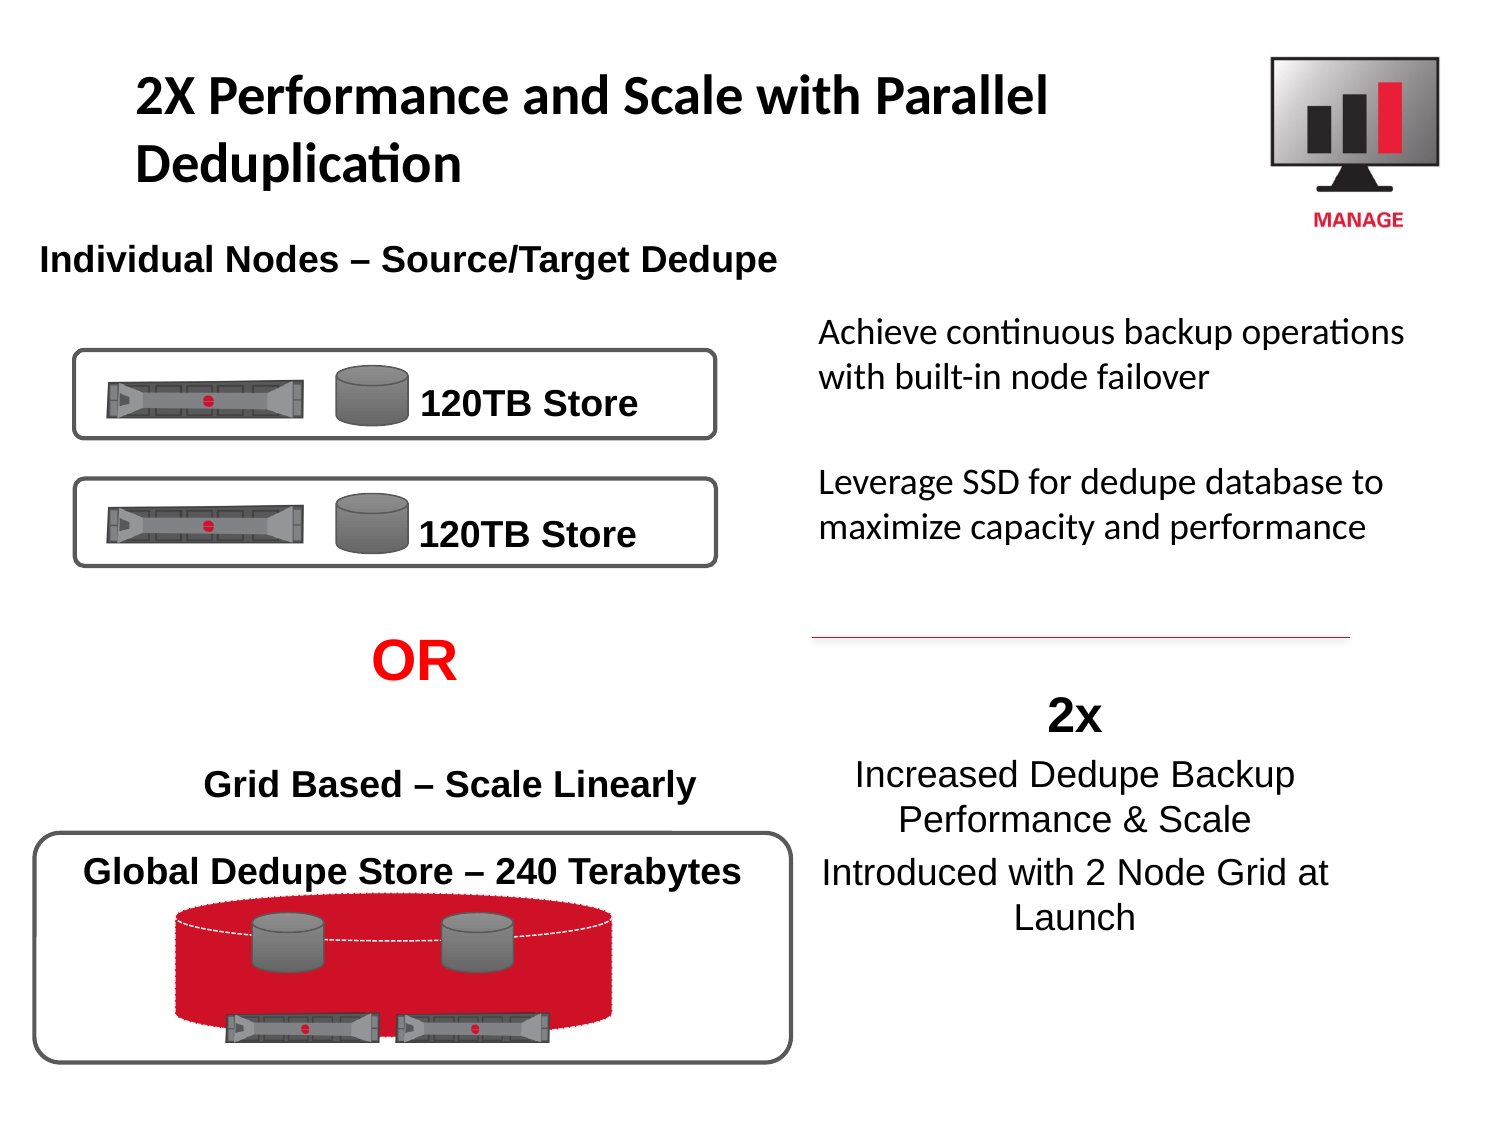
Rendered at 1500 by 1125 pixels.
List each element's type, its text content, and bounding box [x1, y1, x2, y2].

picture [1262, 24, 1447, 235]
text_box Global Dedupe Store – 240 Terabytes [55, 839, 770, 913]
text_box OR [328, 614, 502, 688]
text_box [441, 912, 514, 973]
text_box [336, 493, 409, 554]
title 2X Performance and Scale with Parallel Deduplication [120, 50, 1200, 202]
text_box [336, 365, 409, 426]
text_box 120TB Store [403, 567, 677, 575]
picture [224, 1010, 381, 1044]
text_box [252, 912, 324, 973]
text_box [74, 478, 716, 567]
text_box Individual Nodes – Source/Target Dedupe [14, 227, 804, 325]
picture [105, 376, 304, 420]
text_box 2x Increased Dedupe Backup Performance & Scale Introduced with 2 Node Grid at Launch [787, 675, 1363, 863]
text_box [74, 349, 716, 439]
picture [105, 502, 304, 545]
picture [394, 1010, 551, 1044]
text_box 120TB Store [405, 439, 679, 445]
text_box Grid Based – Scale Linearly [75, 752, 825, 825]
text_box [34, 832, 791, 1063]
